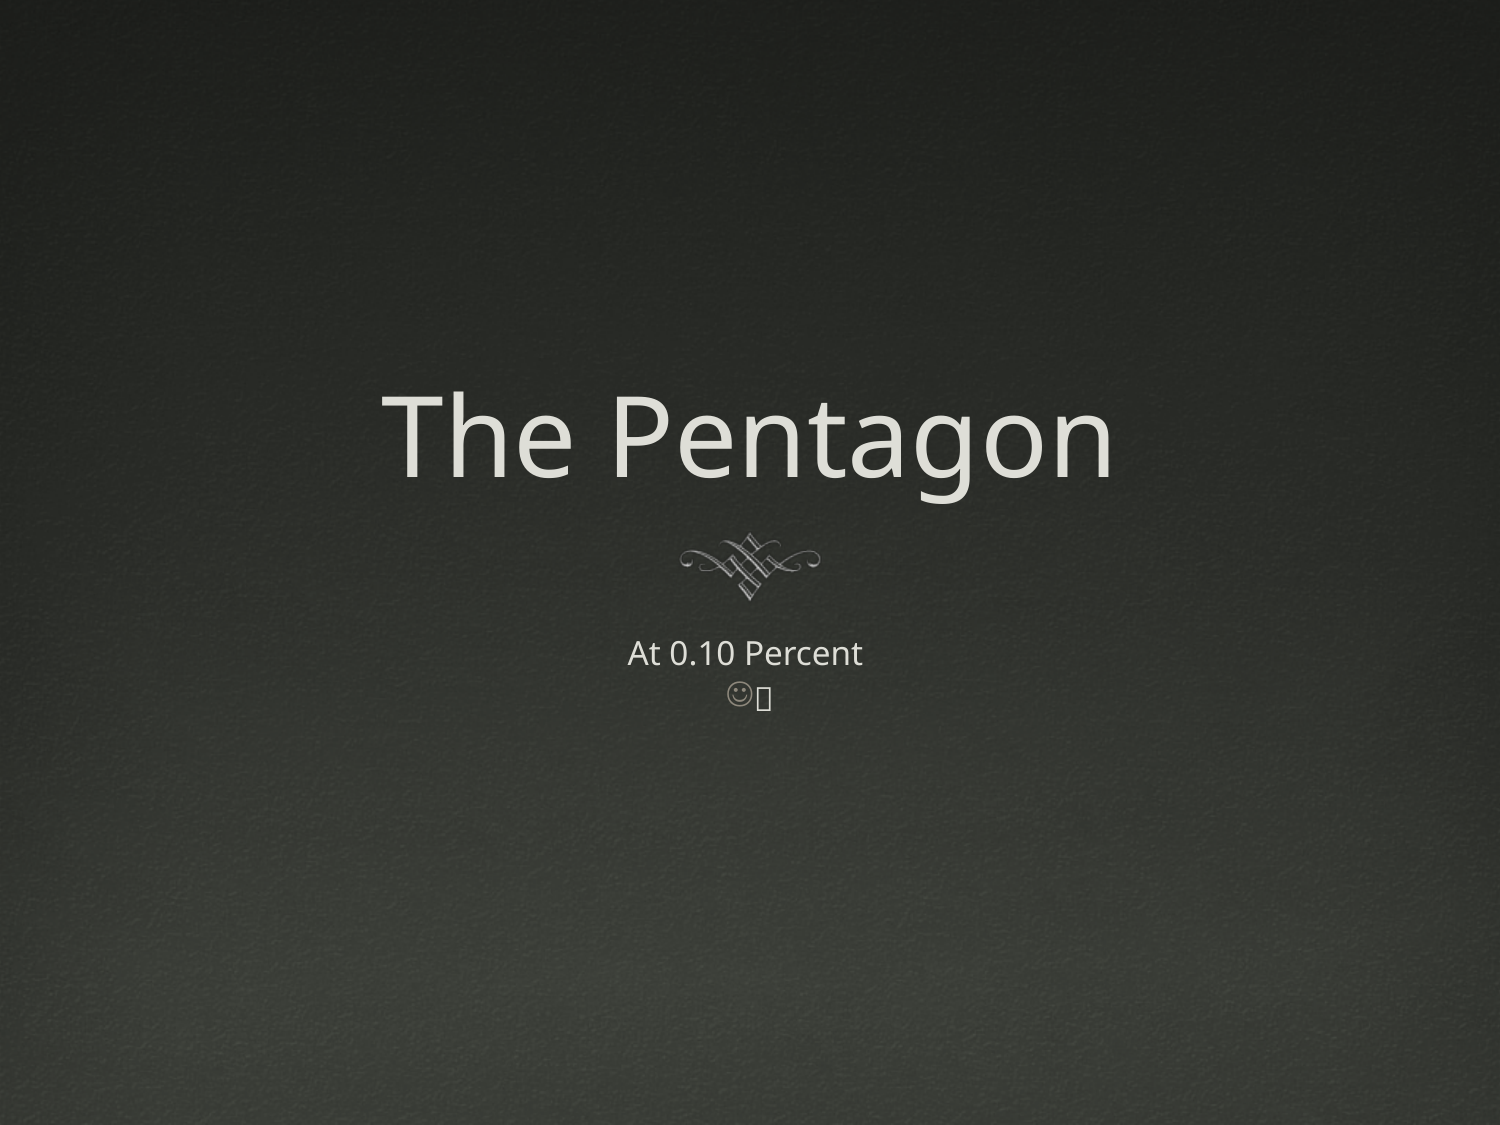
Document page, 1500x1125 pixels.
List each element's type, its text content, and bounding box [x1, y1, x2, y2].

subtitle At 0.10 Percent  [112, 624, 1388, 913]
picture [657, 508, 843, 624]
title The Pentagon [112, 266, 1388, 508]
